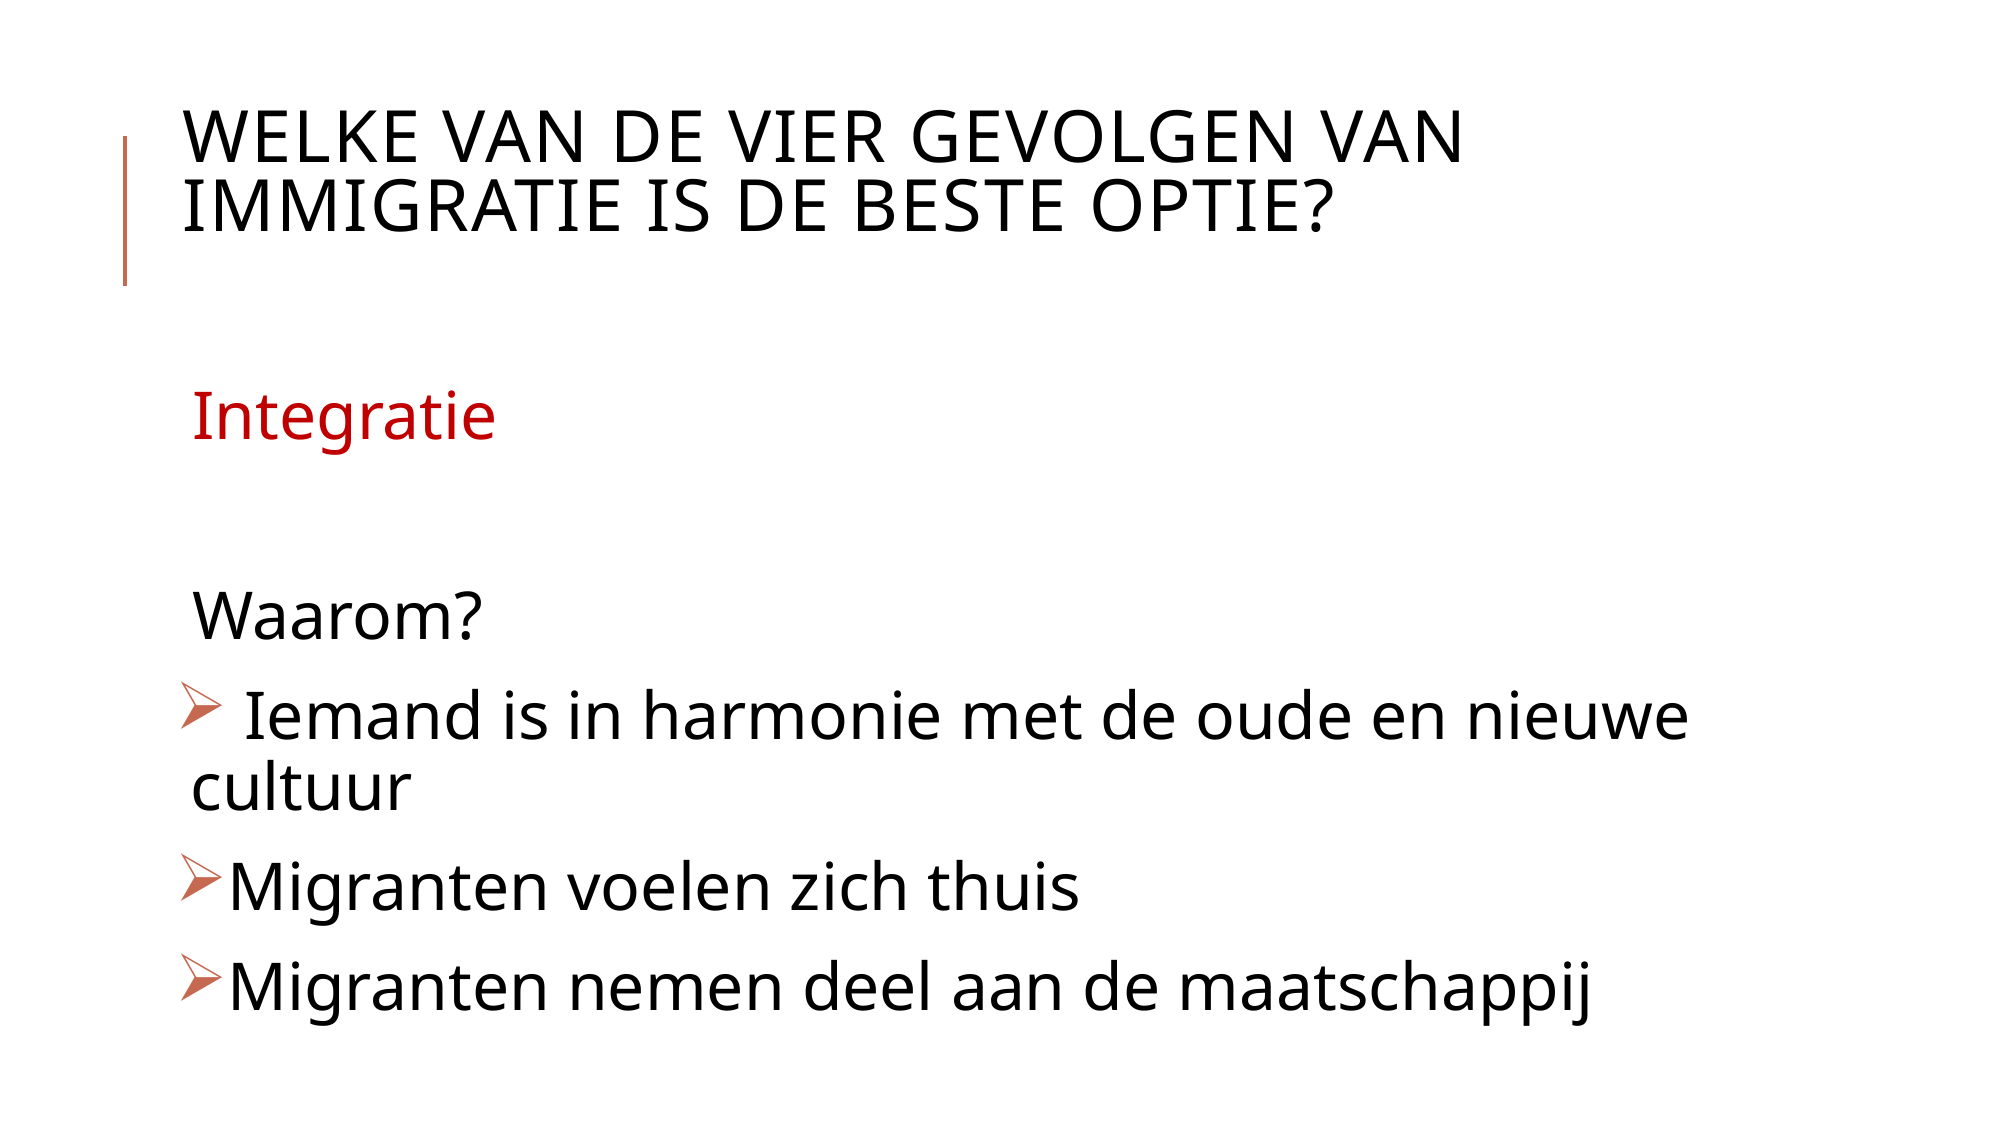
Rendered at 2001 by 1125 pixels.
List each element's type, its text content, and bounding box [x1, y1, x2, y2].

list Integratie Waarom? Iemand is in harmonie met de oude en nieuwe cultuur Migranten voelen zich thuis Migranten nemen deel aan de maatschappij [168, 375, 1763, 1035]
title Welke van de vier gevolgen van immigratie is de beste optie? [168, 96, 1763, 342]
